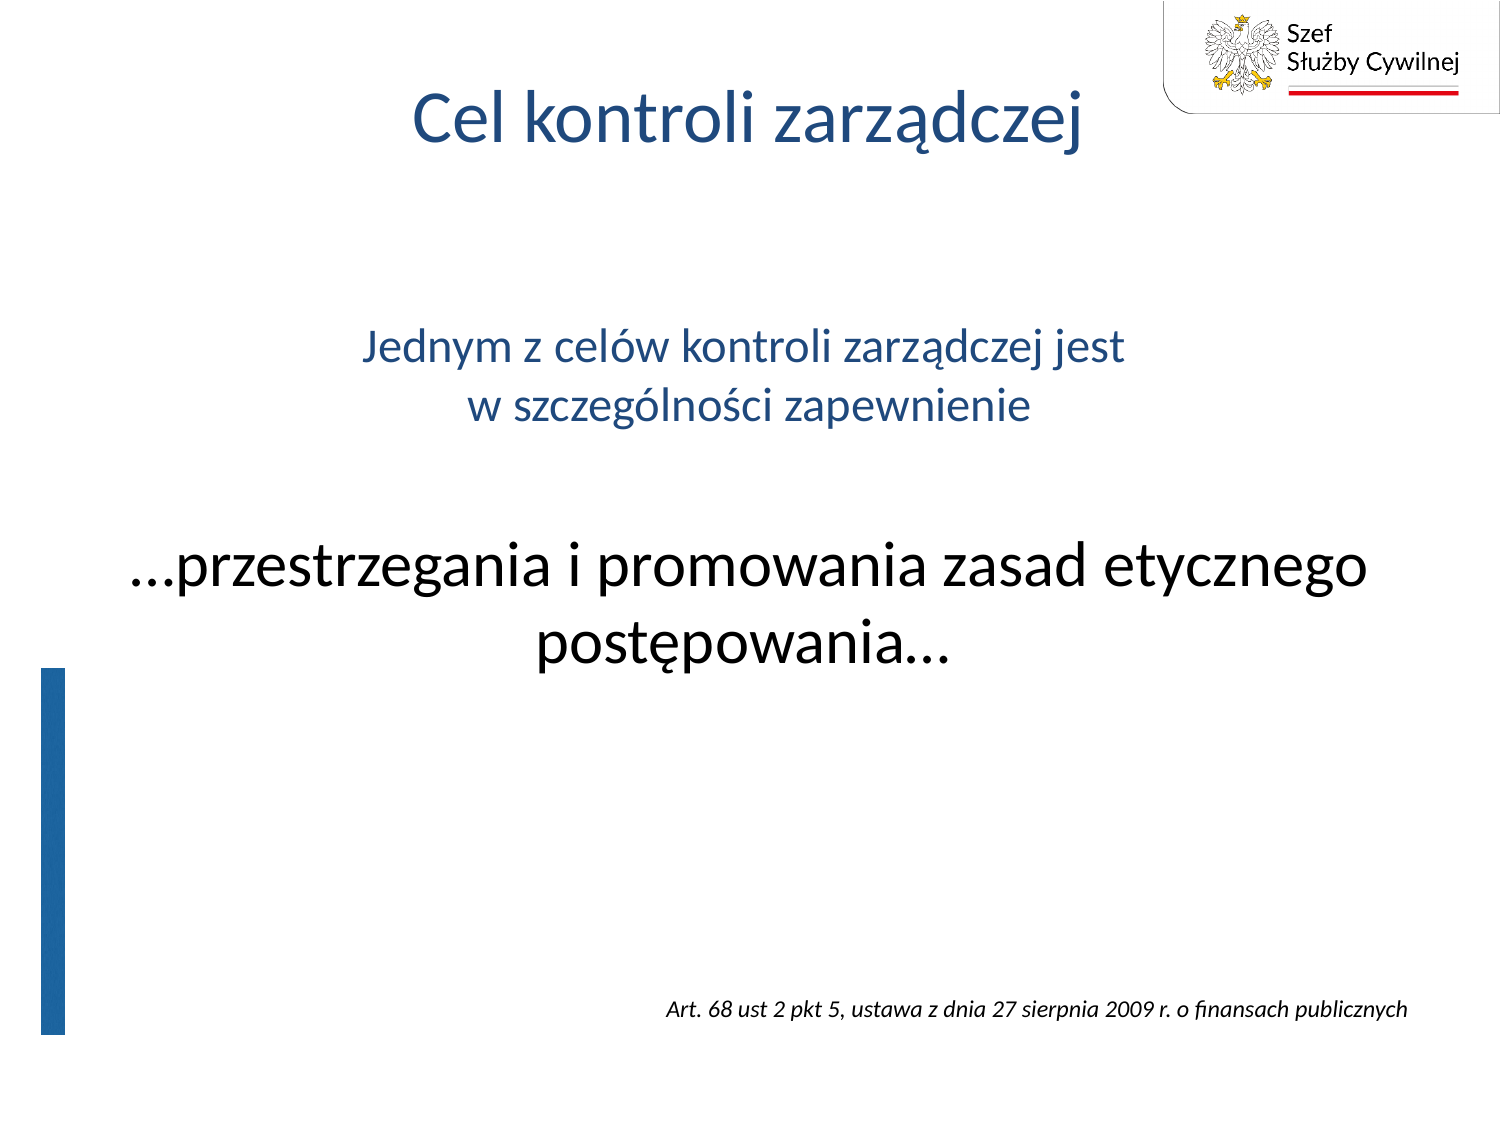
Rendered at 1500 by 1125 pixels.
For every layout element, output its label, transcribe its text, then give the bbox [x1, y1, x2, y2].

text_box Jednym z celów kontroli zarządczej jest w szczególności zapewnienie …przestrzegania i promowania zasad etycznego postępowania… Art. 68 ust 2 pkt 5, ustawa z dnia 27 sierpnia 2009 r. o finansach publicznych [64, 219, 1436, 1035]
picture [41, 668, 64, 1035]
picture [1163, 0, 1500, 114]
title Cel kontroli zarządczej [98, 60, 1400, 185]
